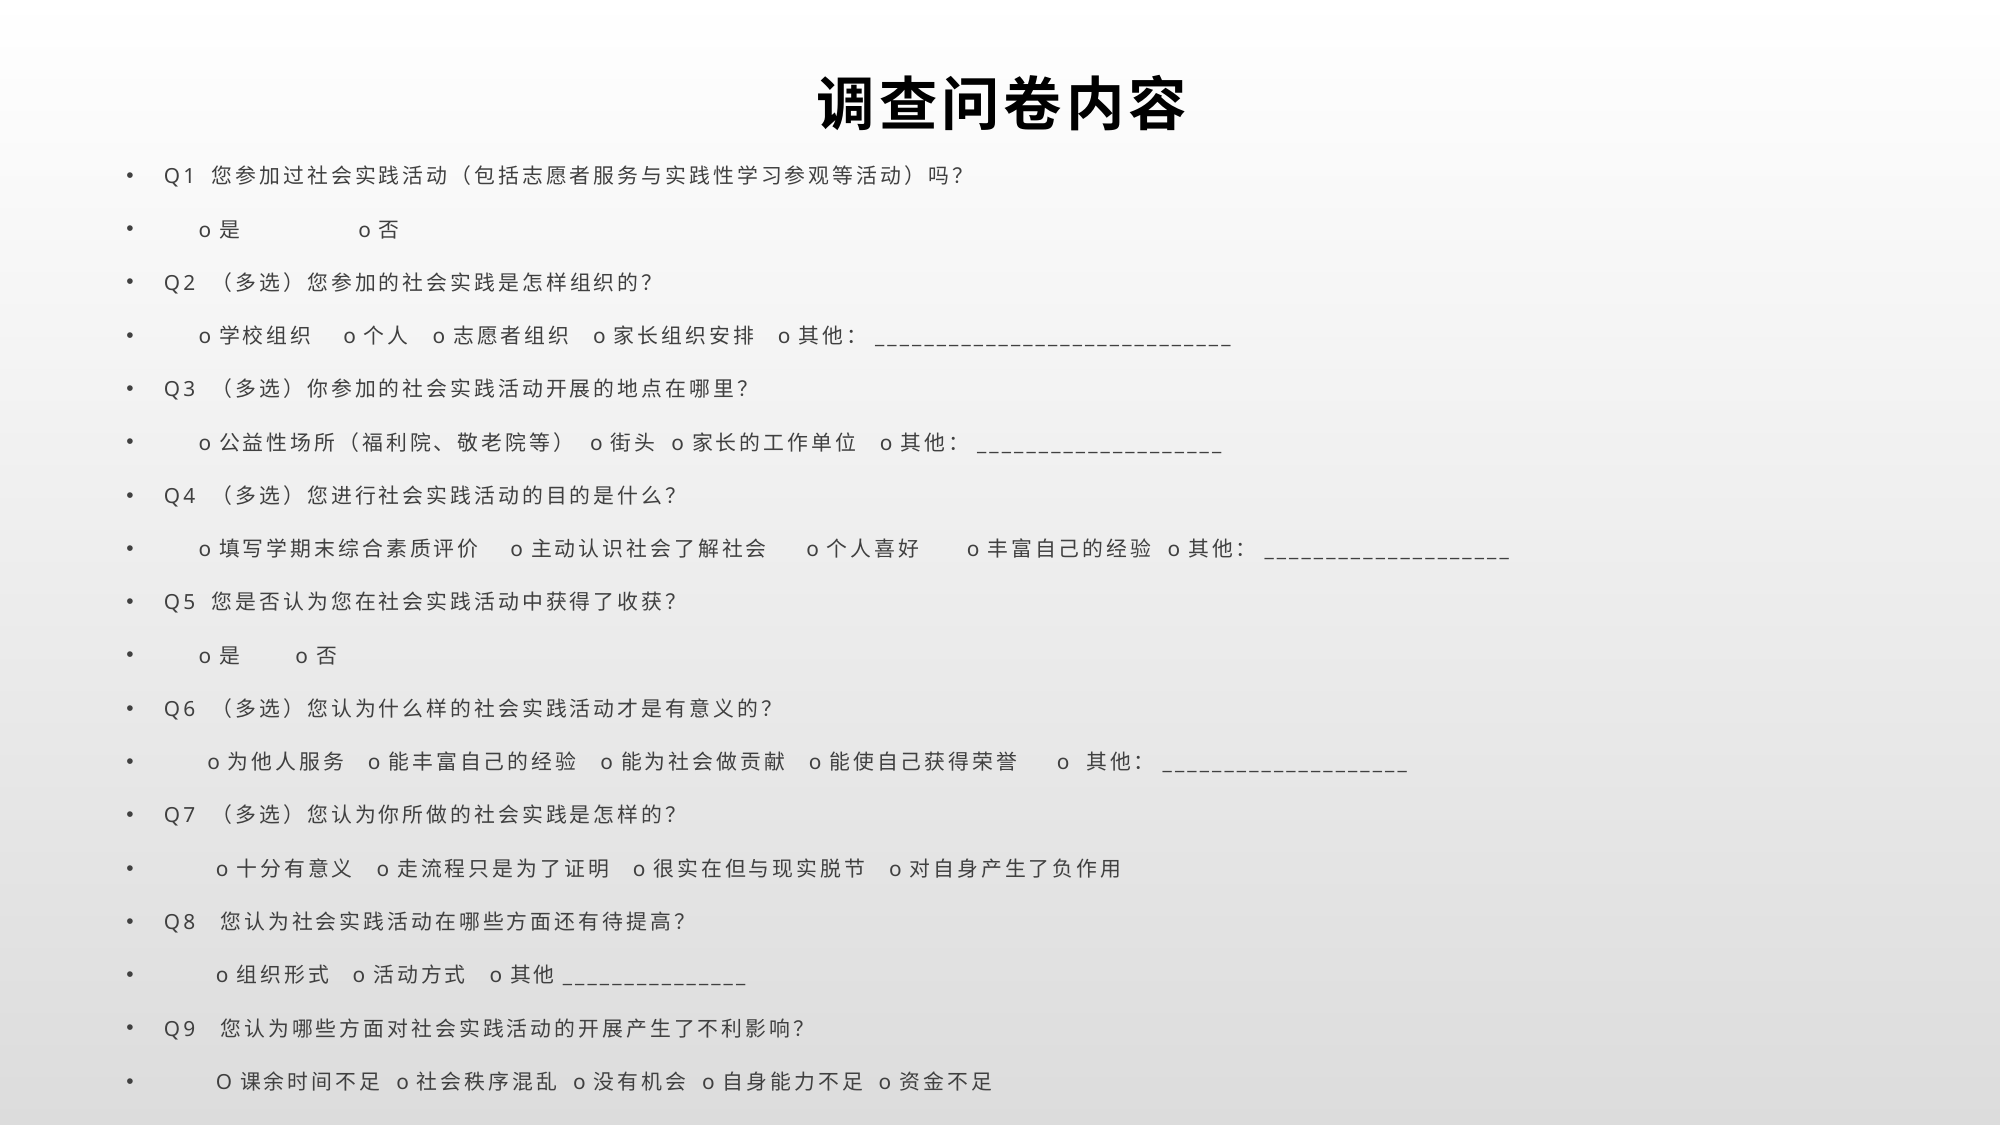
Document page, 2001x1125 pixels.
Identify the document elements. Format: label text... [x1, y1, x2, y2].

title 调查问卷内容 [109, 49, 1891, 155]
list Q1 您参加过社会实践活动（包括志愿者服务与实践性学习参观等活动）吗？ o是 o否 Q2 （多选）您参加的社会实践是怎样组织的？ o学校组织 o个人 o志愿者组织 o家长组织安排 o其他：_____________________________ Q3 （多选）你参加的社会实践活动开展的地点在哪里？ o公益性场所（福利院、敬老院等） o街头 o家长的工作单位 o其他：____________________ Q4 （多选）您进行社会实践活动的目的是什么？ o填写学期末综合素质评价 o主动认识社会了解社会 o个人喜好 o丰富自己的经验 o其他：____________________ Q5 您是否认为您在社会实践活动中获得了收获？ o是 o否 Q6 （多选）您认为什么样的社会实践活动才是有意义的？ o为他人服务 o能丰富自己的经验 o能为社会做贡献 o能使自己获得荣誉 o 其他：____________________ Q7 （多选）您认为你所做的社会实践是怎样的？ o十分有意义 o走流程只是为了证明 o很实在但与现实脱节 o对自身产生了负作用 Q8 您认为社会实践活动在哪些方面还有待提高？ o组织形式 o活动方式 o其他_______________ Q9 您认为哪些方面对社会实践活动的开展产生了不利影响？ O课余时间不足 o社会秩序混乱 o没有机会 o自身能力不足 o资金不足 [109, 155, 1891, 1116]
